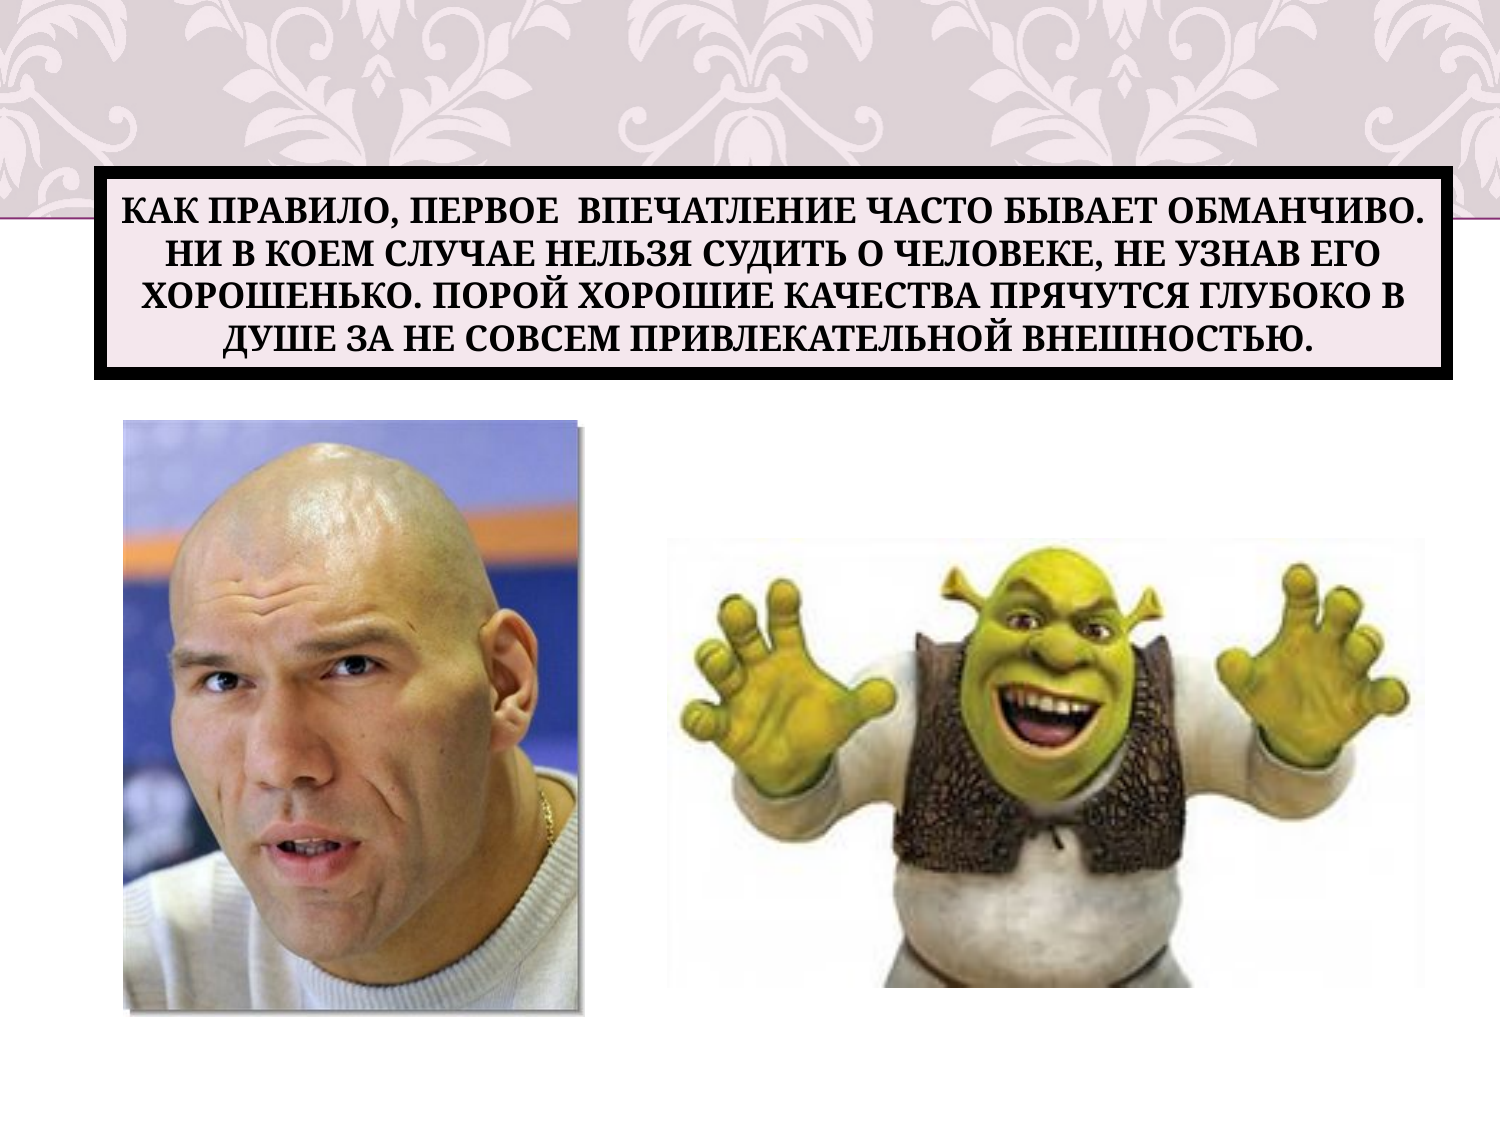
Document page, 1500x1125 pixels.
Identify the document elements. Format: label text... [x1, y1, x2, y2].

title как правило, первое впечатление часто бывает обманчиво. Ни в коем случае нельзя судить о человеке, не узнав его хорошенько. Порой хорошие качества прячутся глубоко в душе за не совсем привлекательной внешностью. [94, 166, 1453, 380]
picture [667, 538, 1425, 988]
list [123, 420, 585, 1017]
